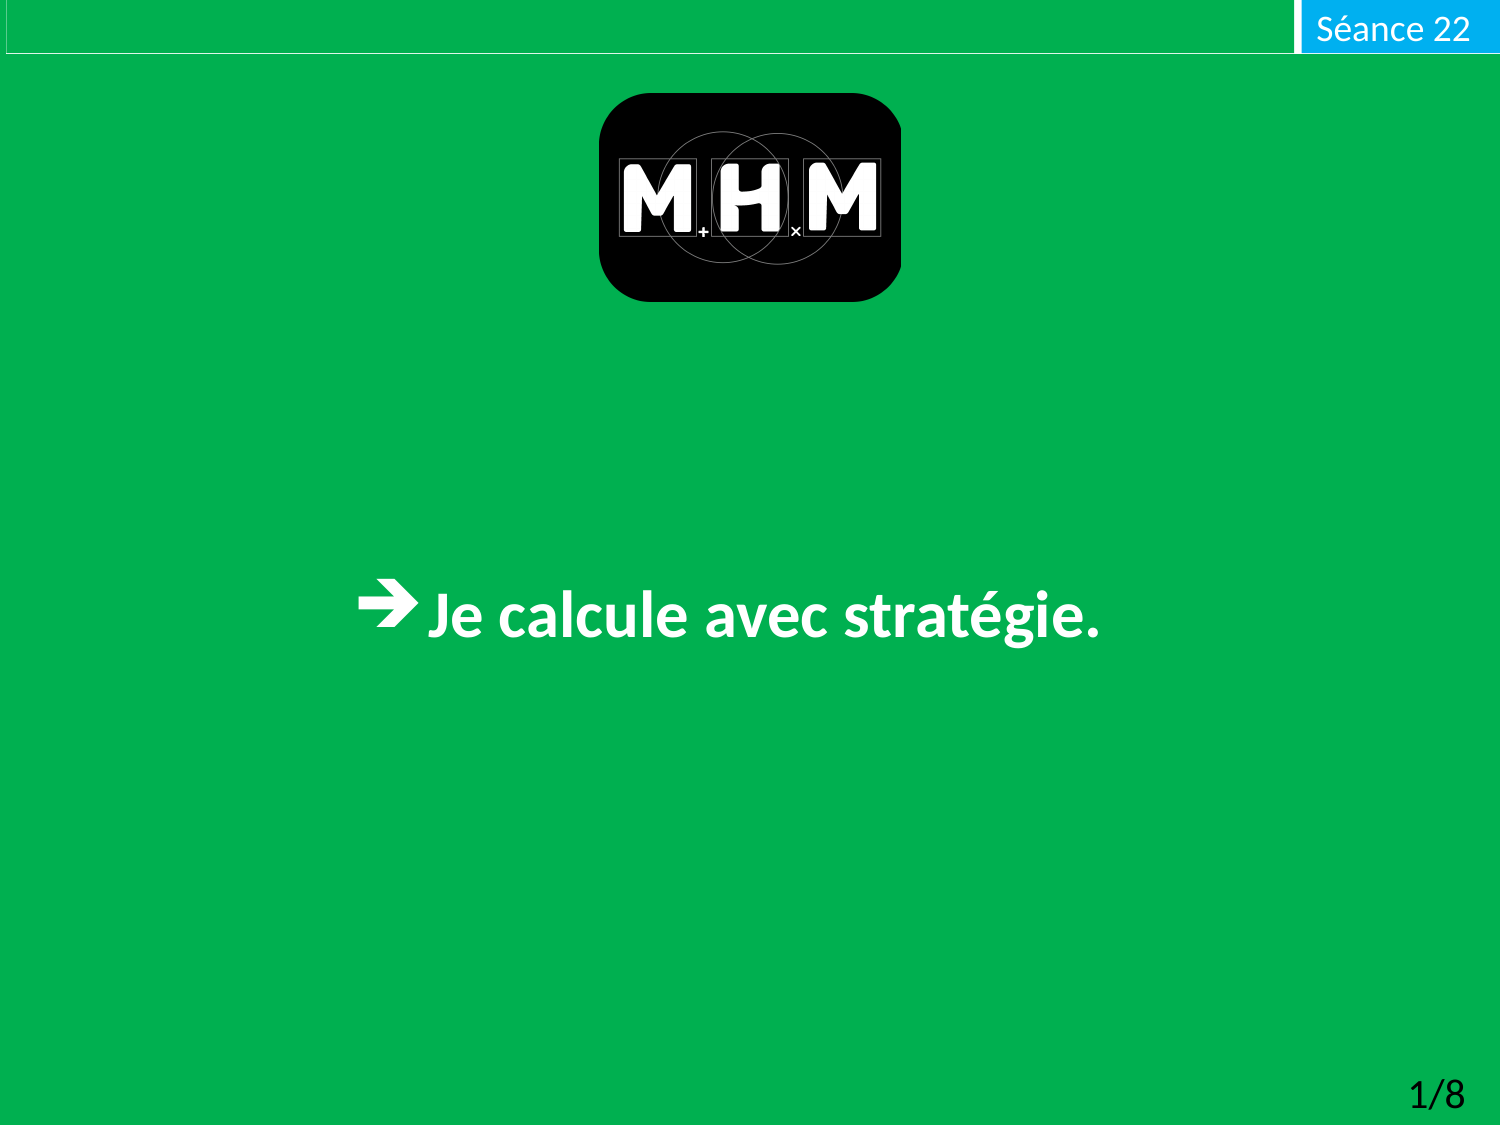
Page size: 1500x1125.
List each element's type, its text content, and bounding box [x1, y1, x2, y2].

list 1/8 [1373, 1064, 1500, 1125]
text_box [0, 53, 1500, 1125]
picture [599, 93, 901, 302]
text_box Je calcule avec stratégie. [338, 493, 1162, 659]
